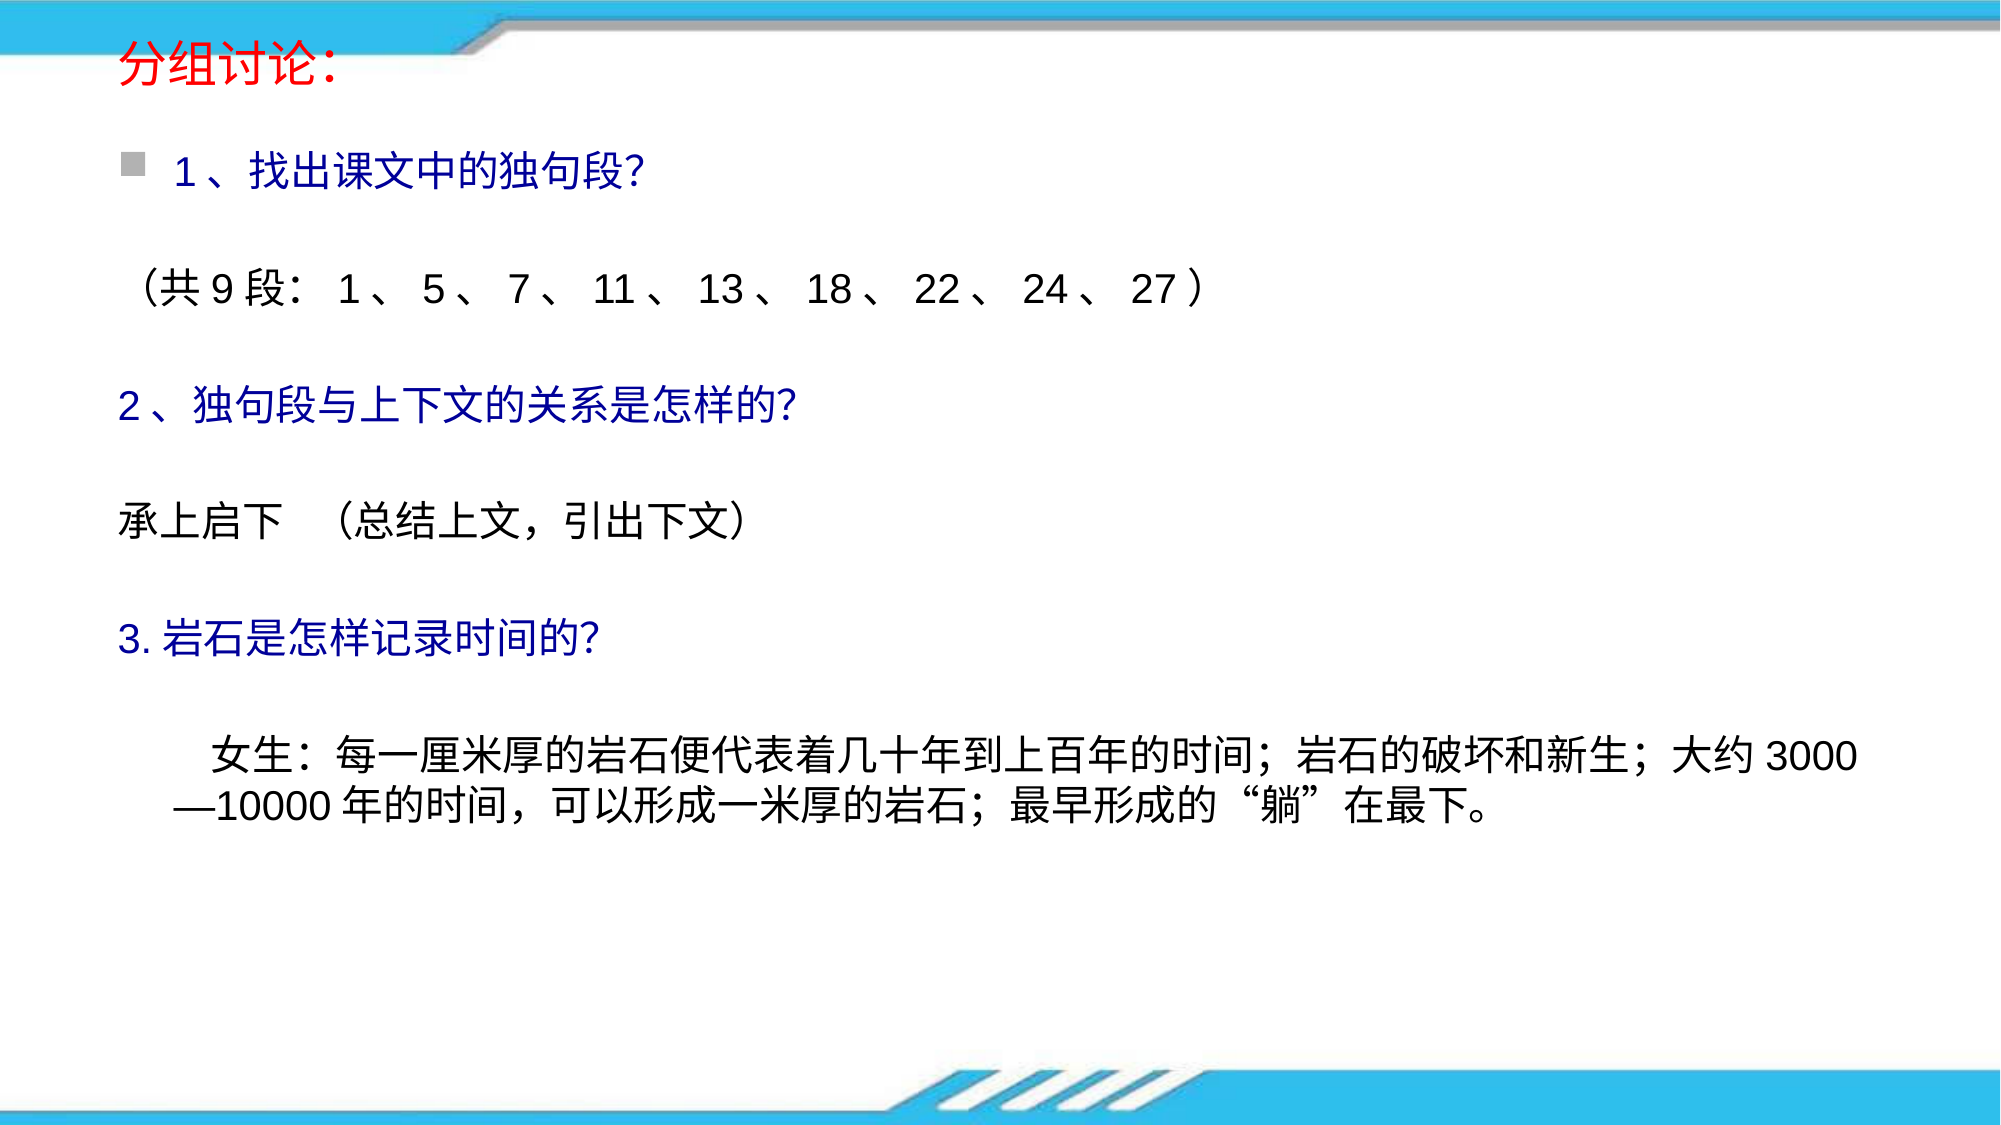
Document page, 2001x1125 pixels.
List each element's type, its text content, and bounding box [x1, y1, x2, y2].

title 分组讨论： [102, 11, 1583, 114]
list 1、找出课文中的独句段？ （共9段：1、5、7、11、13、18、22、24、27） 2、独句段与上下文的关系是怎样的？ 承上启下 （总结上文，引出下文） 3.岩石是怎样记录时间的？ 女生：每一厘米厚的岩石便代表着几十年到上百年的时间；岩石的破坏和新生；大约3000—10000年的时间，可以形成一米厚的岩石；最早形成的“躺”在最下。 [102, 137, 1898, 985]
picture [0, 0, 2001, 1125]
